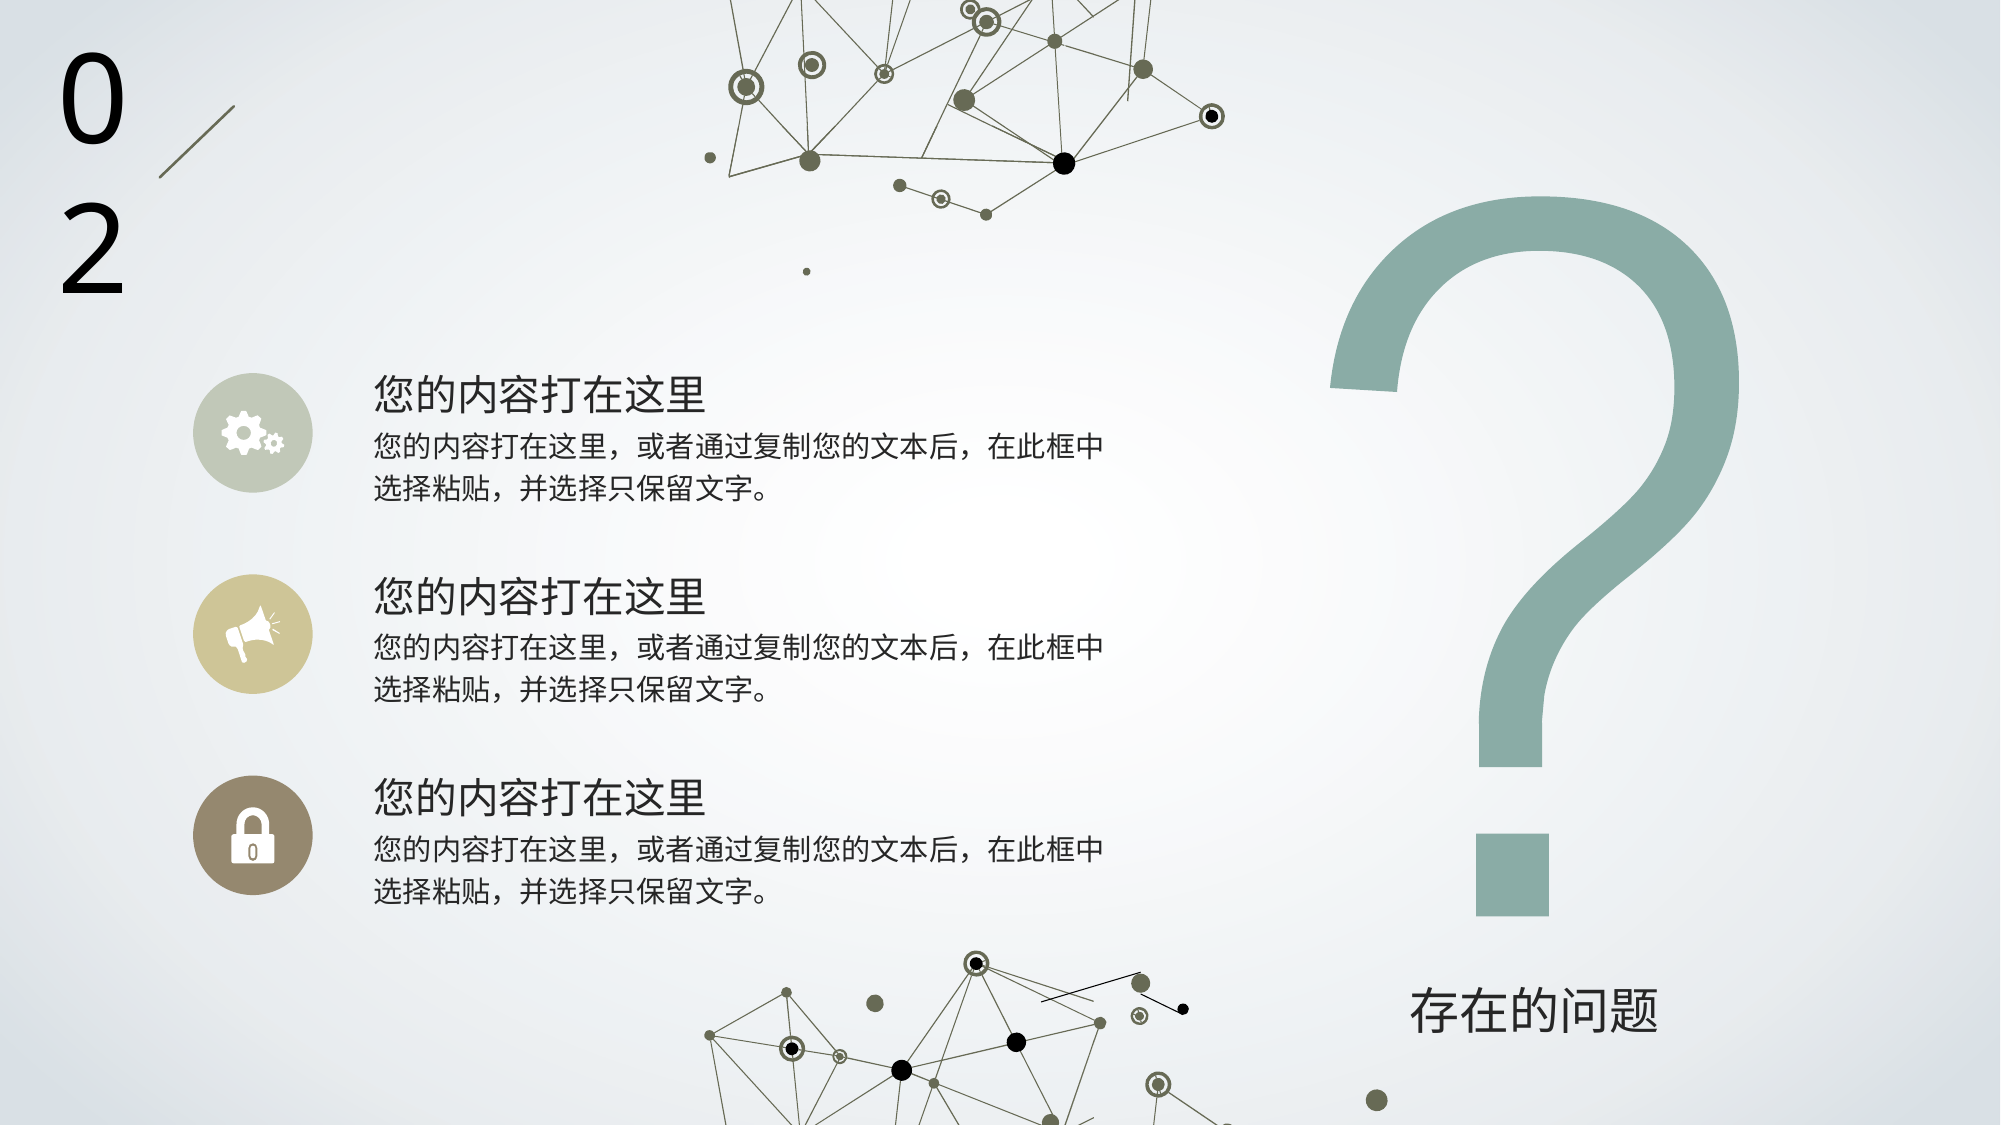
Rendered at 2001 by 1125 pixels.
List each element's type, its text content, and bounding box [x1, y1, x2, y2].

picture [0, 0, 2001, 1125]
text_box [159, 106, 234, 178]
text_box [193, 373, 313, 493]
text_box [231, 807, 275, 864]
text_box 您的内容打在这里，或者通过复制您的文本后，在此框中选择粘贴，并选择只保留文字。 [358, 615, 1129, 714]
text_box 您的内容打在这里，或者通过复制您的文本后，在此框中选择粘贴，并选择只保留文字。 [358, 414, 1129, 513]
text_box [703, 950, 1390, 1125]
text_box 您的内容打在这里 [358, 552, 867, 615]
text_box 您的内容打在这里 [358, 351, 867, 414]
text_box 您的内容打在这里 [358, 754, 867, 816]
text_box 您的内容打在这里，或者通过复制您的文本后，在此框中选择粘贴，并选择只保留文字。 [358, 816, 1129, 916]
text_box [221, 410, 285, 455]
text_box 02 [42, 10, 214, 326]
text_box [1328, 195, 1741, 769]
text_box 存在的问题 [1390, 960, 1821, 1048]
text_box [193, 775, 313, 896]
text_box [703, 0, 1299, 277]
text_box [1475, 833, 1550, 918]
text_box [193, 574, 313, 694]
